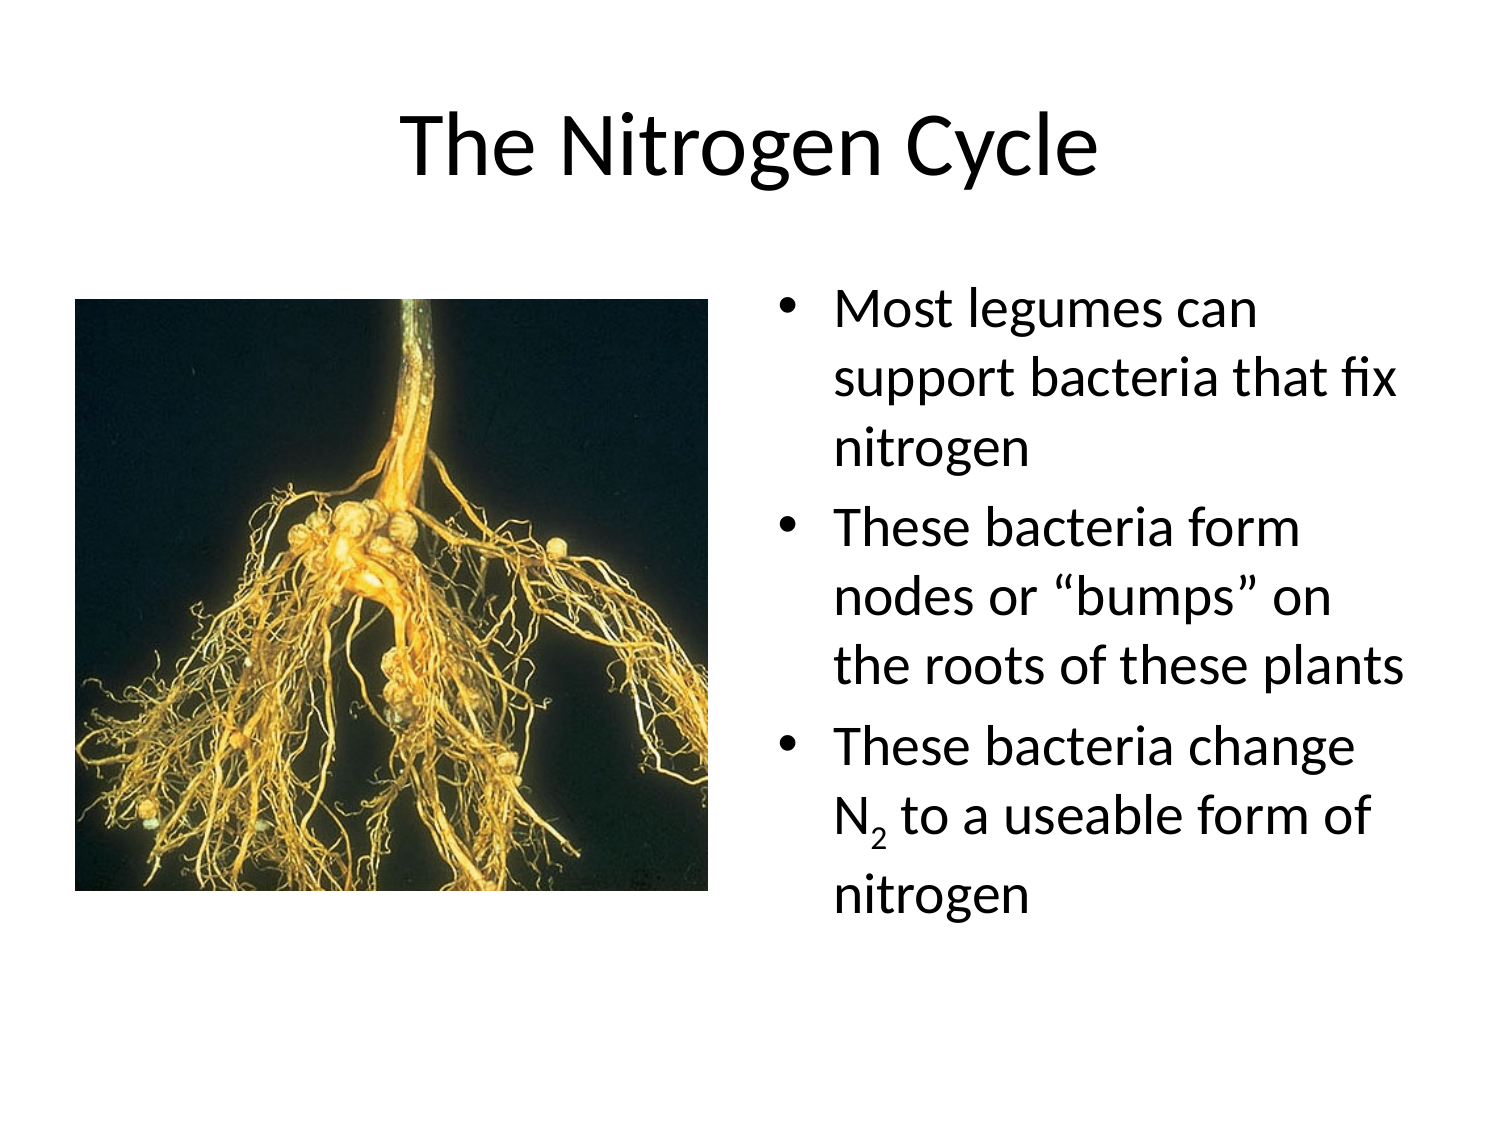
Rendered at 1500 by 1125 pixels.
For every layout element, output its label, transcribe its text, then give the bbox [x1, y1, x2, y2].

title The Nitrogen Cycle [75, 45, 1425, 233]
list Most legumes can support bacteria that fix nitrogen These bacteria form nodes or “bumps” on the roots of these plants These bacteria change N2 to a useable form of nitrogen [762, 262, 1425, 1005]
picture [74, 299, 708, 891]
